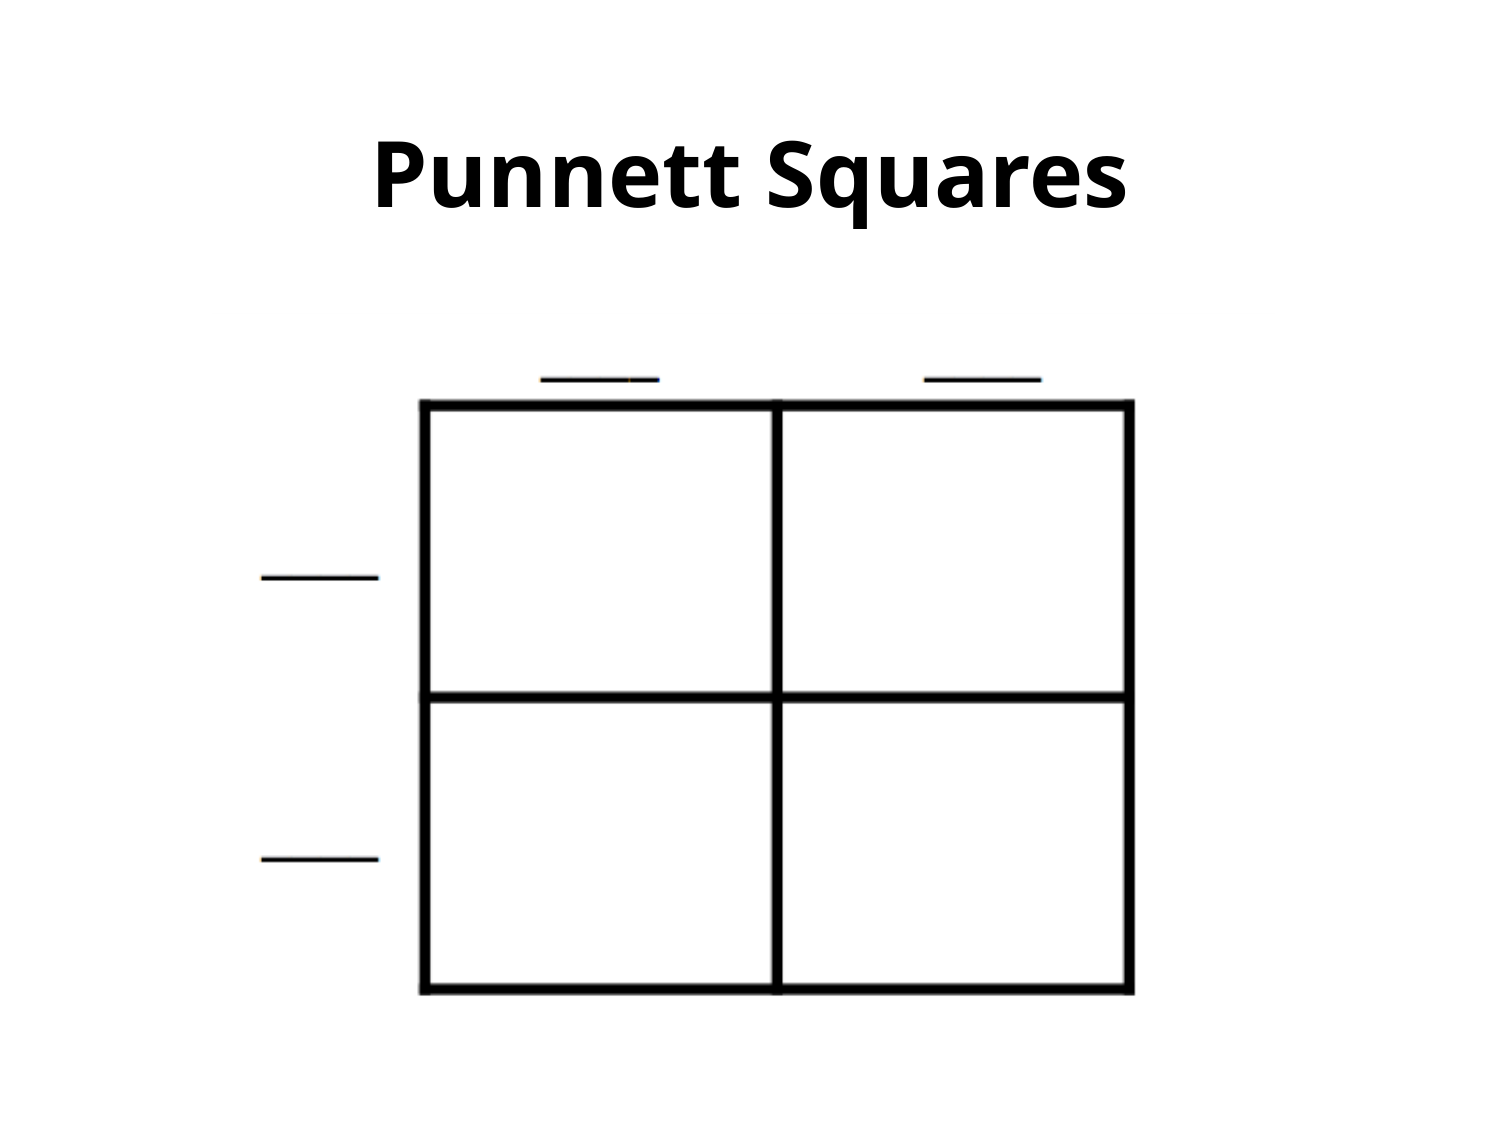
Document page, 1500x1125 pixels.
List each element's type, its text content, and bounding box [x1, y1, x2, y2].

picture [212, 312, 1276, 1045]
title Punnett Squares [112, 50, 1388, 292]
